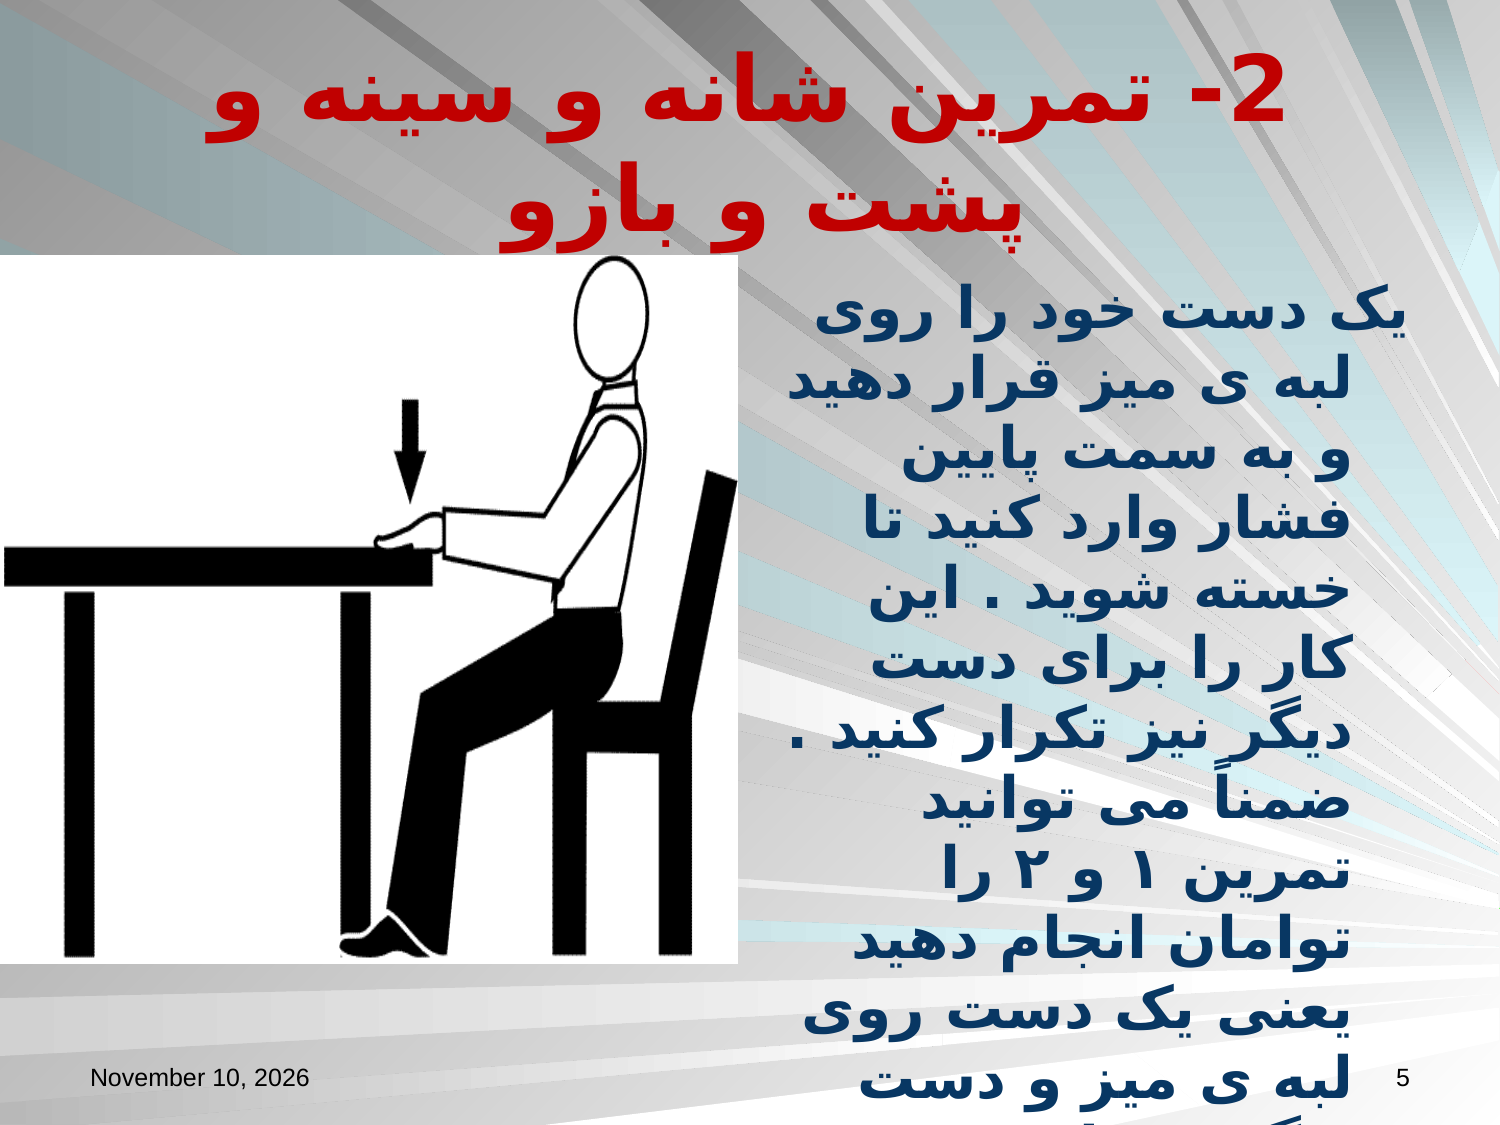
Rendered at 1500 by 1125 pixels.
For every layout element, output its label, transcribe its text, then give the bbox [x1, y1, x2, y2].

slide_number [74, 1023, 426, 1100]
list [0, 255, 738, 965]
title 2- تمرین شانه و سینه و پشت و بازو [74, 45, 1426, 234]
slide_number 5 [1074, 1023, 1426, 1100]
list یک دست خود را روی لبه ی میز قرار دهید و به سمت پایین فشار وارد کنید تا خسته شوید . این کار را برای دست دیگر نیز تکرار کنید . ضمناً می توانید تمرین ۱ و ۲ را توامان انجام دهید یعنی یک دست روی لبه ی میز و دست دیگر زیر لبه ی میز . [762, 262, 1426, 1006]
